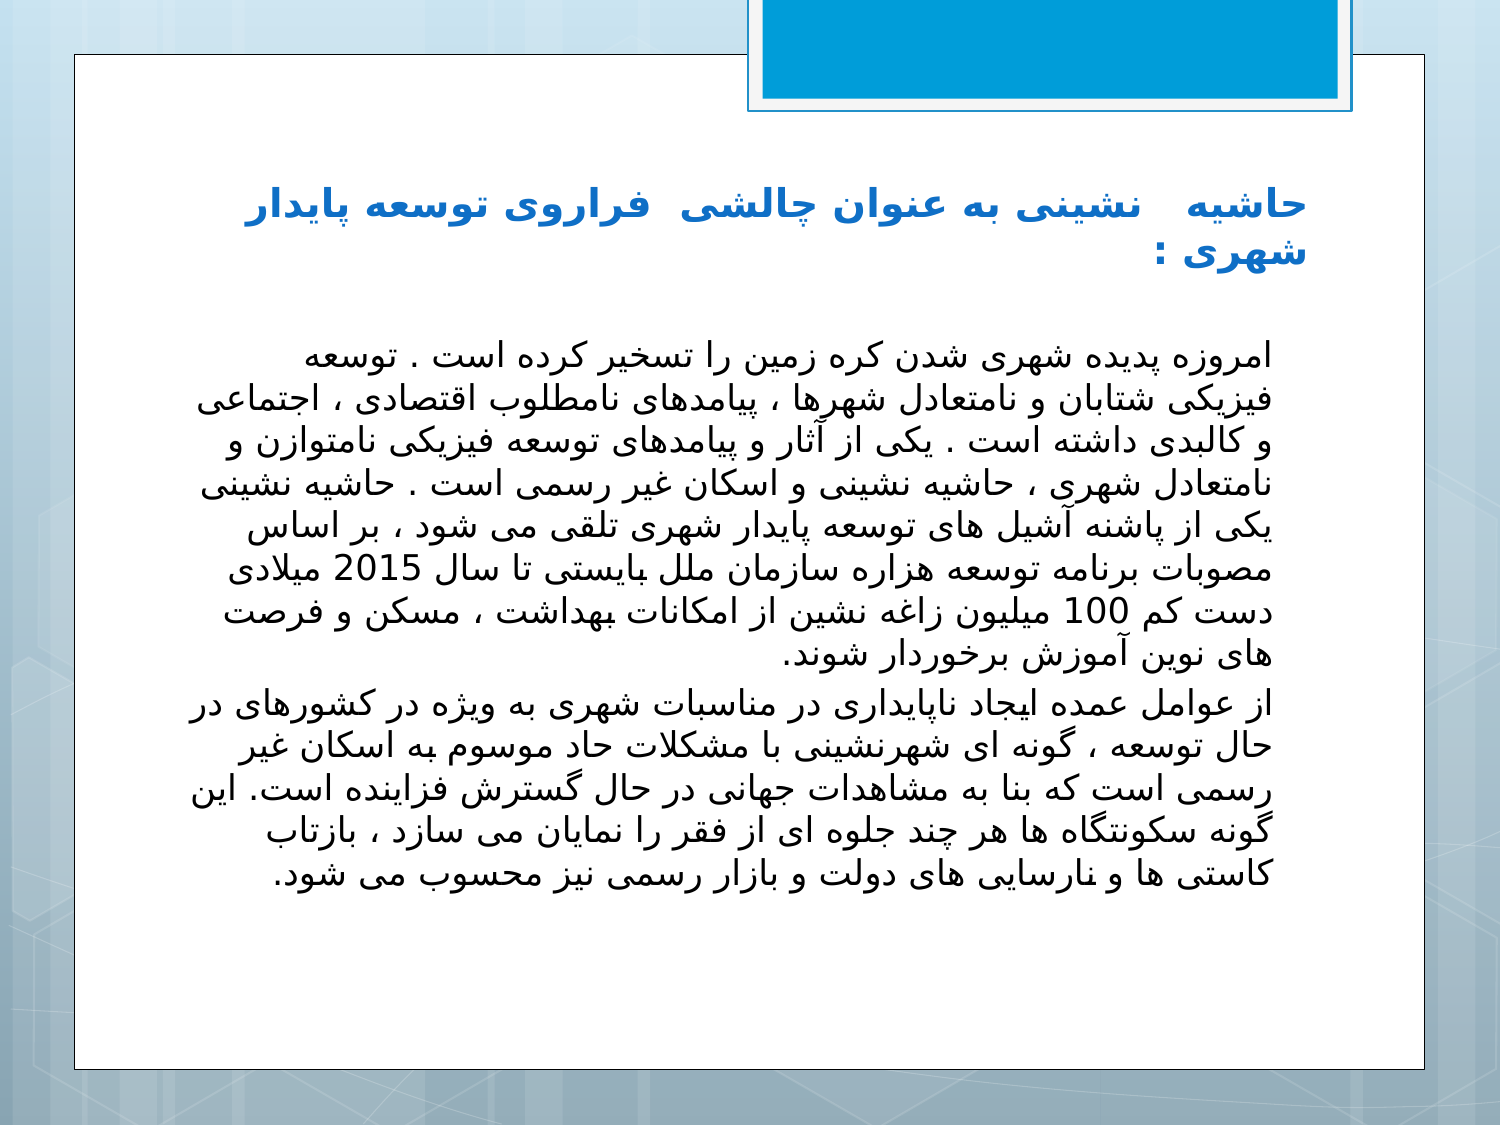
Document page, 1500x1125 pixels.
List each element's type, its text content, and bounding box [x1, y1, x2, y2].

title حاشیه نشینی به عنوان چالشی فراروی توسعه پایدار شهری : [171, 168, 1324, 357]
list امروزه پدیده شهری شدن کره زمین را تسخیر کرده است . توسعه فیزیکی شتابان و نامتعادل شهرها ، پیامدهای نامطلوب اقتصادی ، اجتماعی و کالبدی داشته است . یکی از آثار و پیامدهای توسعه فیزیکی نامتوازن و نامتعادل شهری ، حاشیه نشینی و اسکان غیر رسمی است . حاشیه نشینی یکی از پاشنه آشیل های توسعه پایدار شهری تلقی می شود ، بر اساس مصوبات برنامه توسعه هزاره سازمان ملل بایستی تا سال 2015 میلادی دست کم 100 میلیون زاغه نشین از امکانات بهداشت ، مسکن و فرصت های نوین آموزش برخوردار شوند. از عوامل عمده ایجاد ناپایداری در مناسبات شهری به ویژه در کشورهای در حال توسعه ، گونه ای شهرنشینی با مشکلات حاد موسوم به اسکان غیر رسمی است که بنا به مشاهدات جهانی در حال گسترش فزاینده است. این گونه سکونتگاه ها هر چند جلوه ای از فقر را نمایان می سازد ، بازتاب کاستی ها و نارسایی های دولت و بازار رسمی نیز محسوب می شود. [171, 324, 1300, 953]
